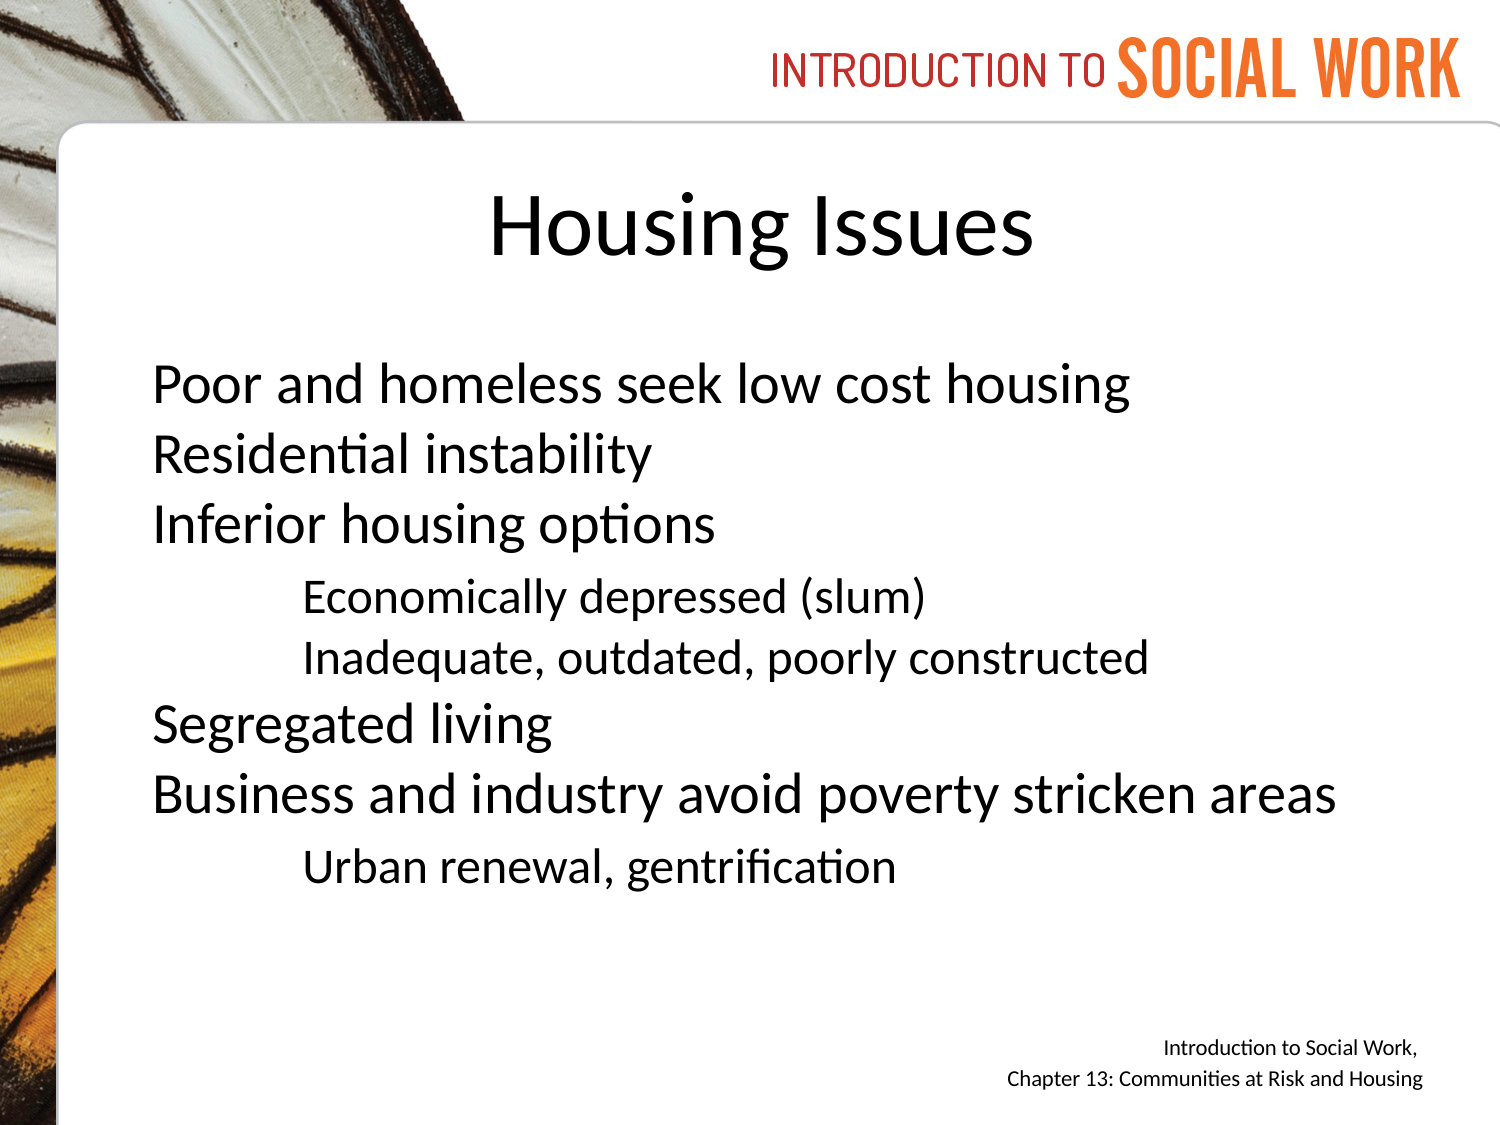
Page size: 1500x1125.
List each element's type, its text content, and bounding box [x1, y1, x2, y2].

text_box [99, 274, 1438, 1010]
list Introduction to Social Work, Chapter 13: Communities at Risk and Housing [987, 1025, 1438, 1100]
picture [0, 0, 1500, 1125]
text_box Poor and homeless seek low cost housing Residential instability Inferior housing options Economically depressed (slum) Inadequate, outdated, poorly constructed Segregated living Business and industry avoid poverty stricken areas Urban renewal, gentrification [137, 337, 1375, 903]
title Housing Issues [87, 125, 1438, 313]
